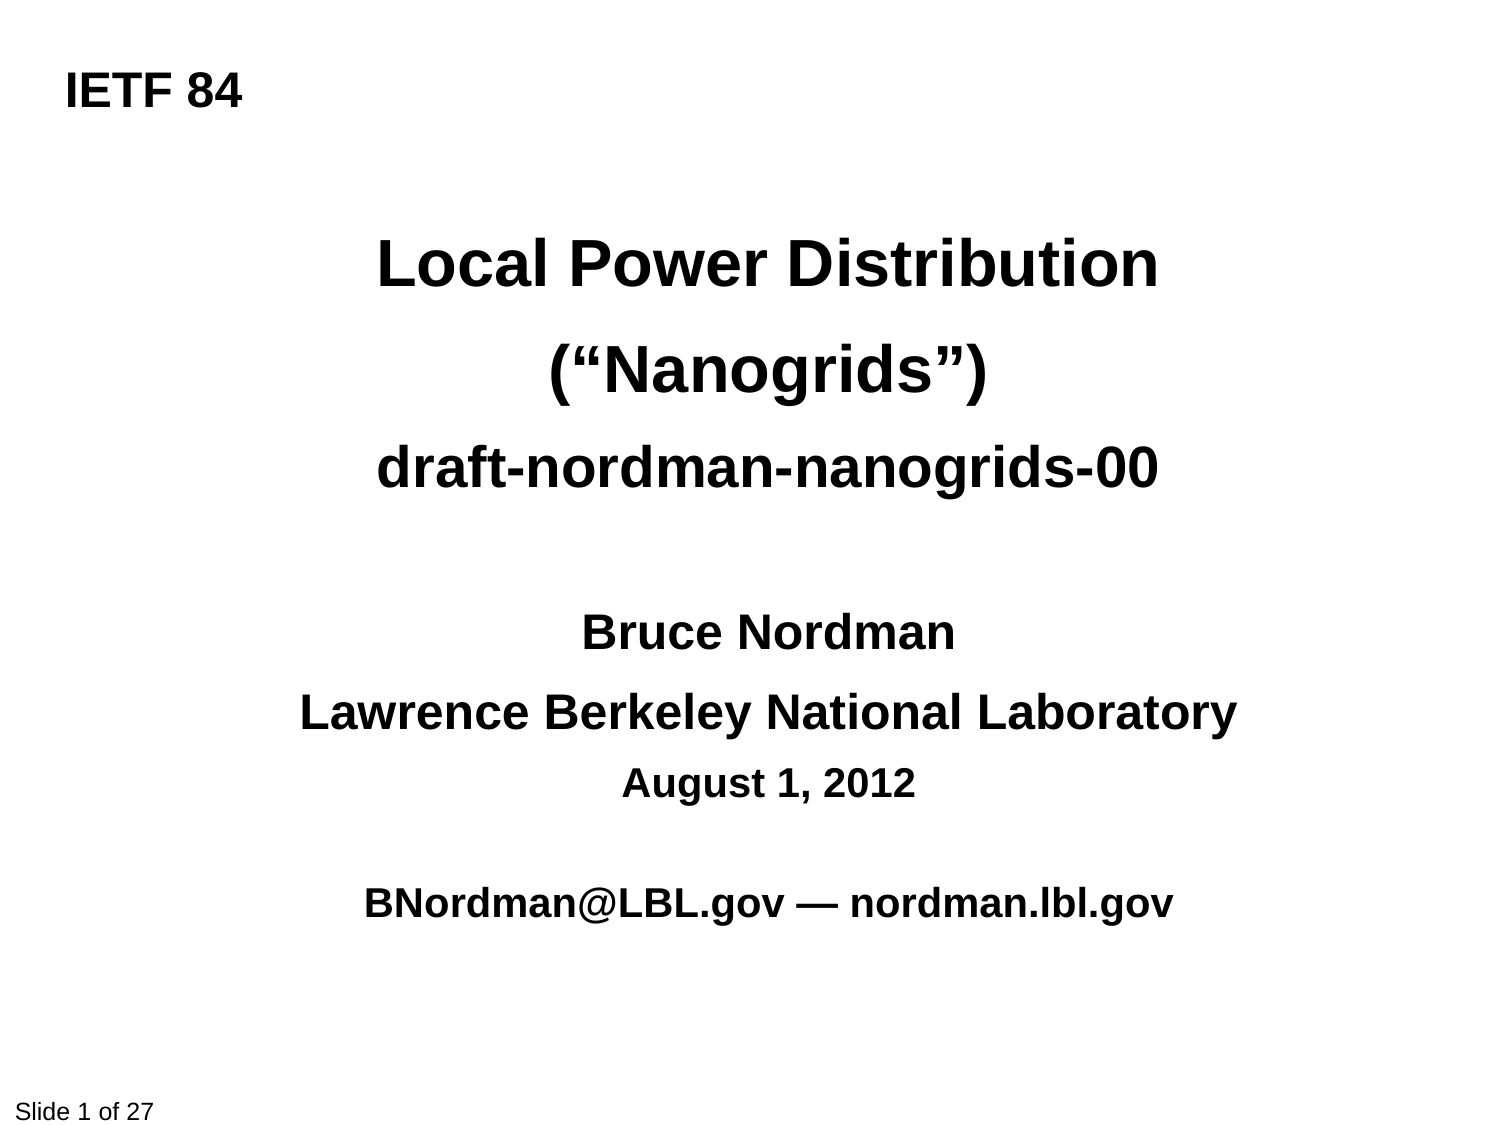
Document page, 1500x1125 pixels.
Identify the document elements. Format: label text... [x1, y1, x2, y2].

text_box IETF 84 [50, 49, 450, 125]
text_box Local Power Distribution (“Nanogrids”) draft-nordman-nanogrids-00 Bruce Nordman Lawrence Berkeley National Laboratory August 1, 2012 BNordman@LBL.gov — nordman.lbl.gov [150, 212, 1388, 975]
